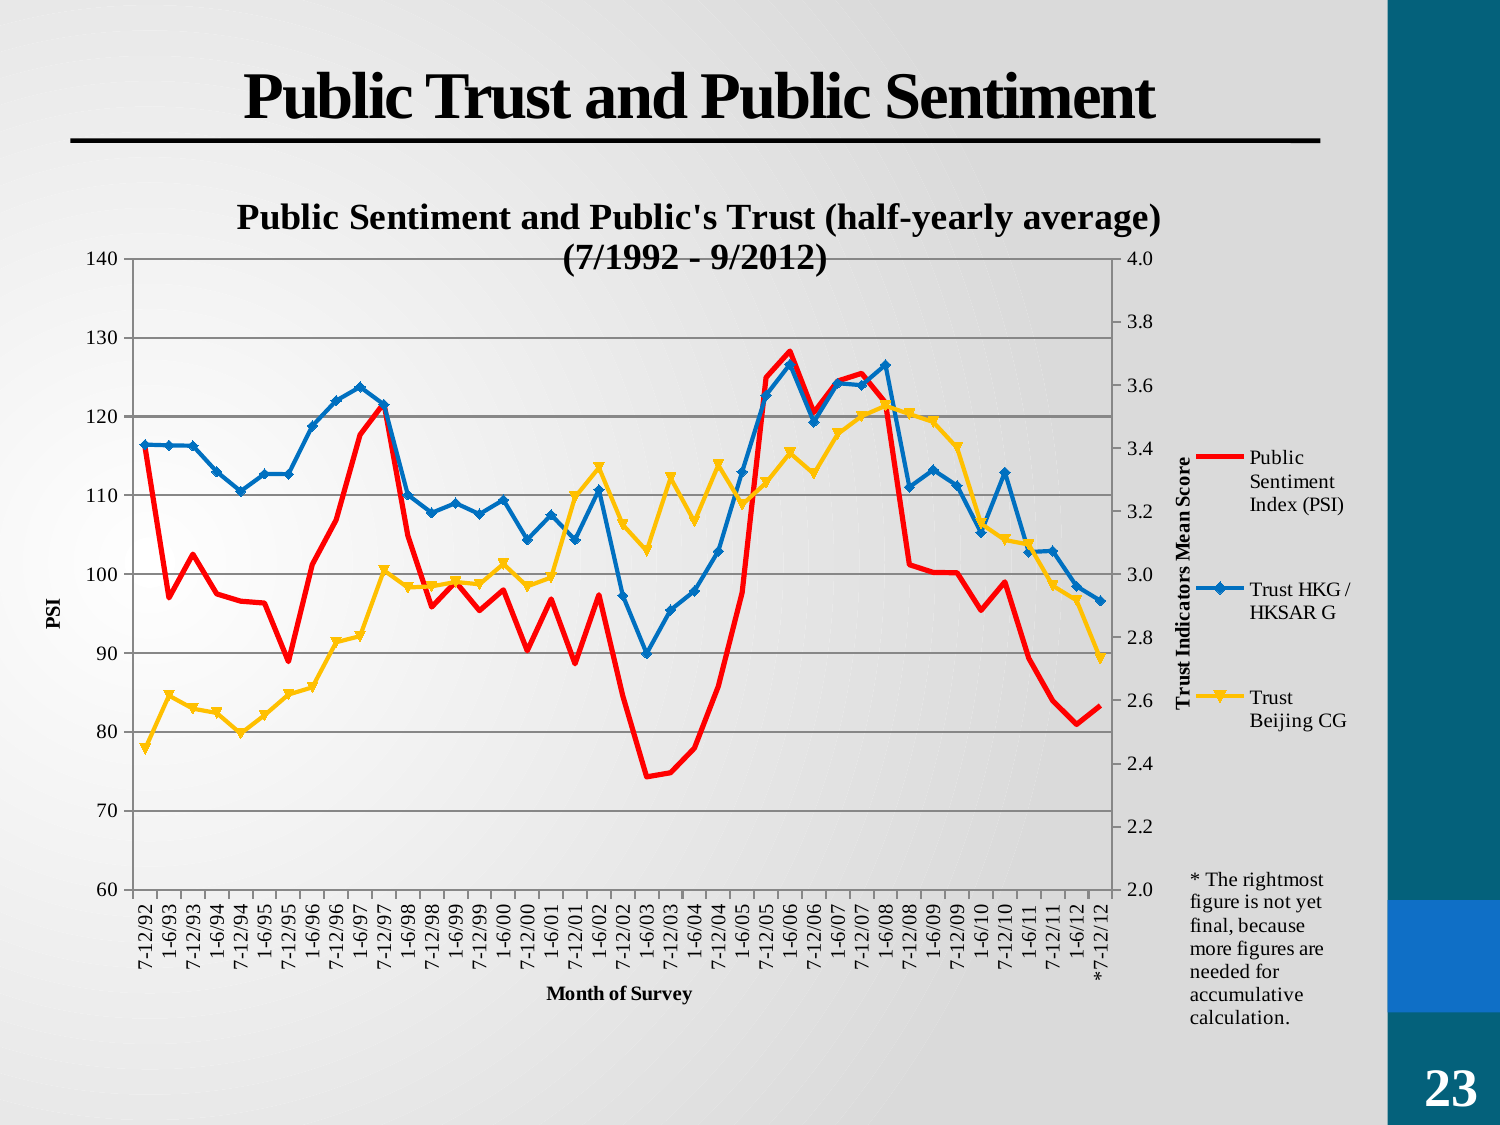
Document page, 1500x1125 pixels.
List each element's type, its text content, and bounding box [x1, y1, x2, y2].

chart [34, 160, 1366, 1026]
text_box 23 [1403, 1045, 1500, 1125]
text_box Public Trust and Public Sentiment [75, 45, 1325, 129]
